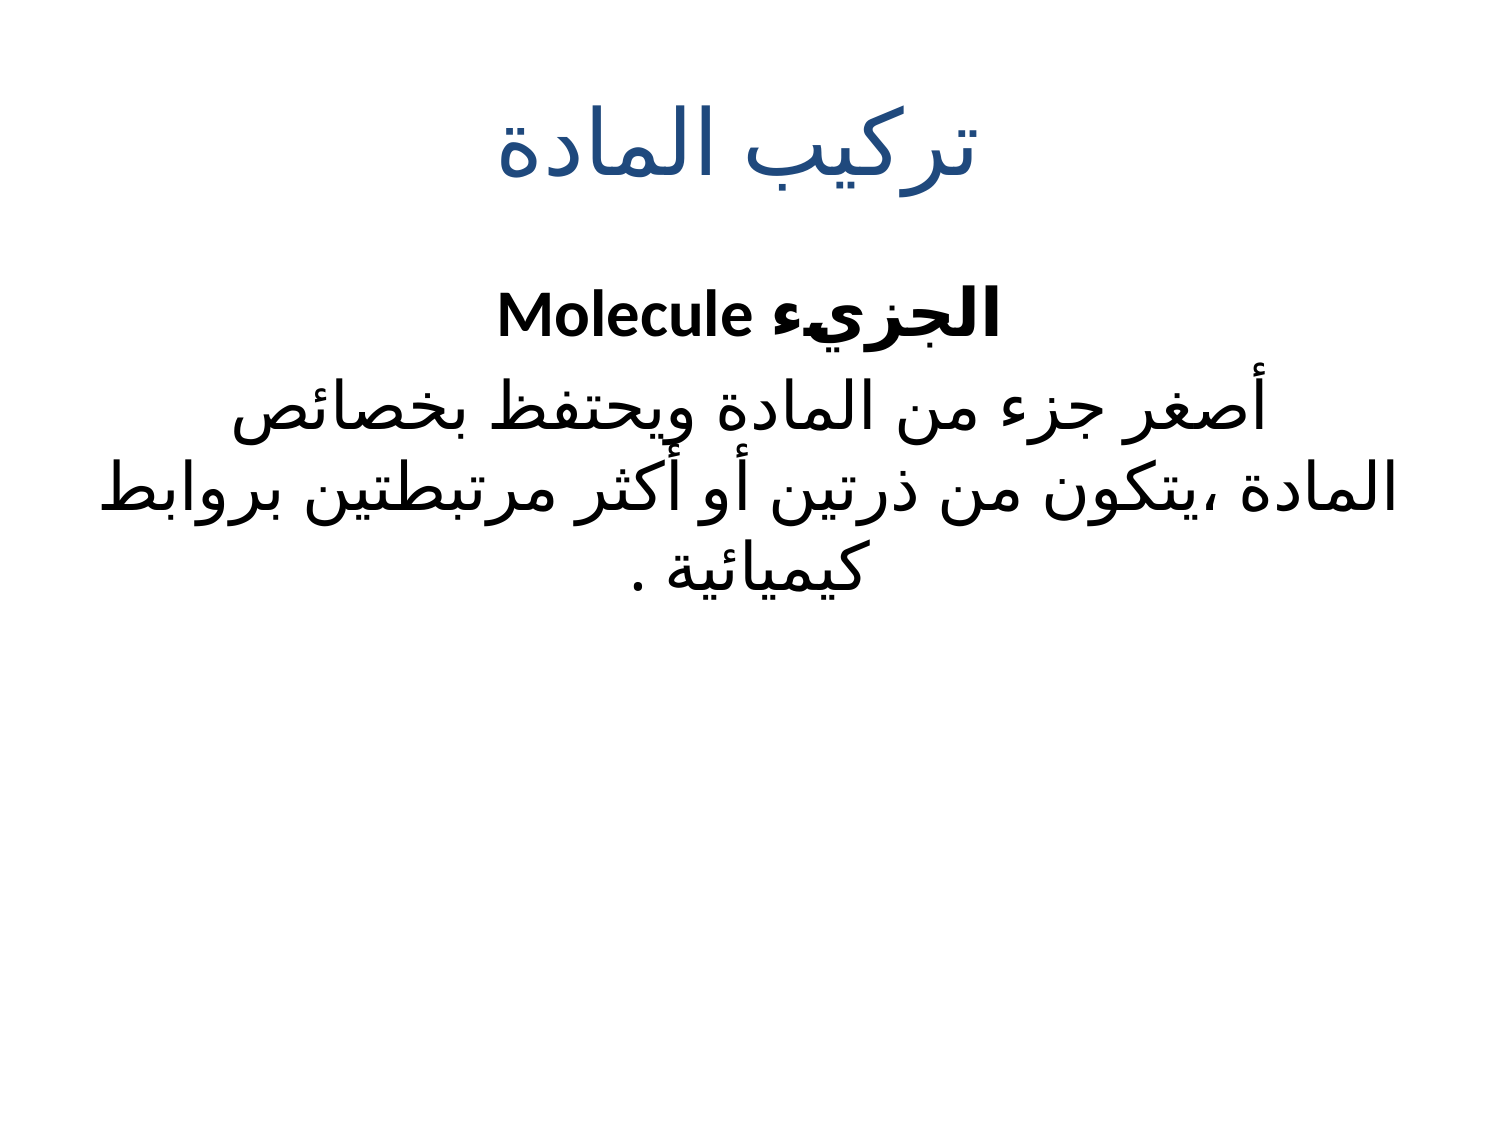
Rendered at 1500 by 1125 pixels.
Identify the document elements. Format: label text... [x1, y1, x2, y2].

list الجزيء Molecule أصغر جزء من المادة ويحتفظ بخصائص المادة ،يتكون من ذرتين أو أكثر مرتبطتين بروابط كيميائية . [75, 262, 1425, 1005]
title تركيب المادة [75, 45, 1425, 233]
